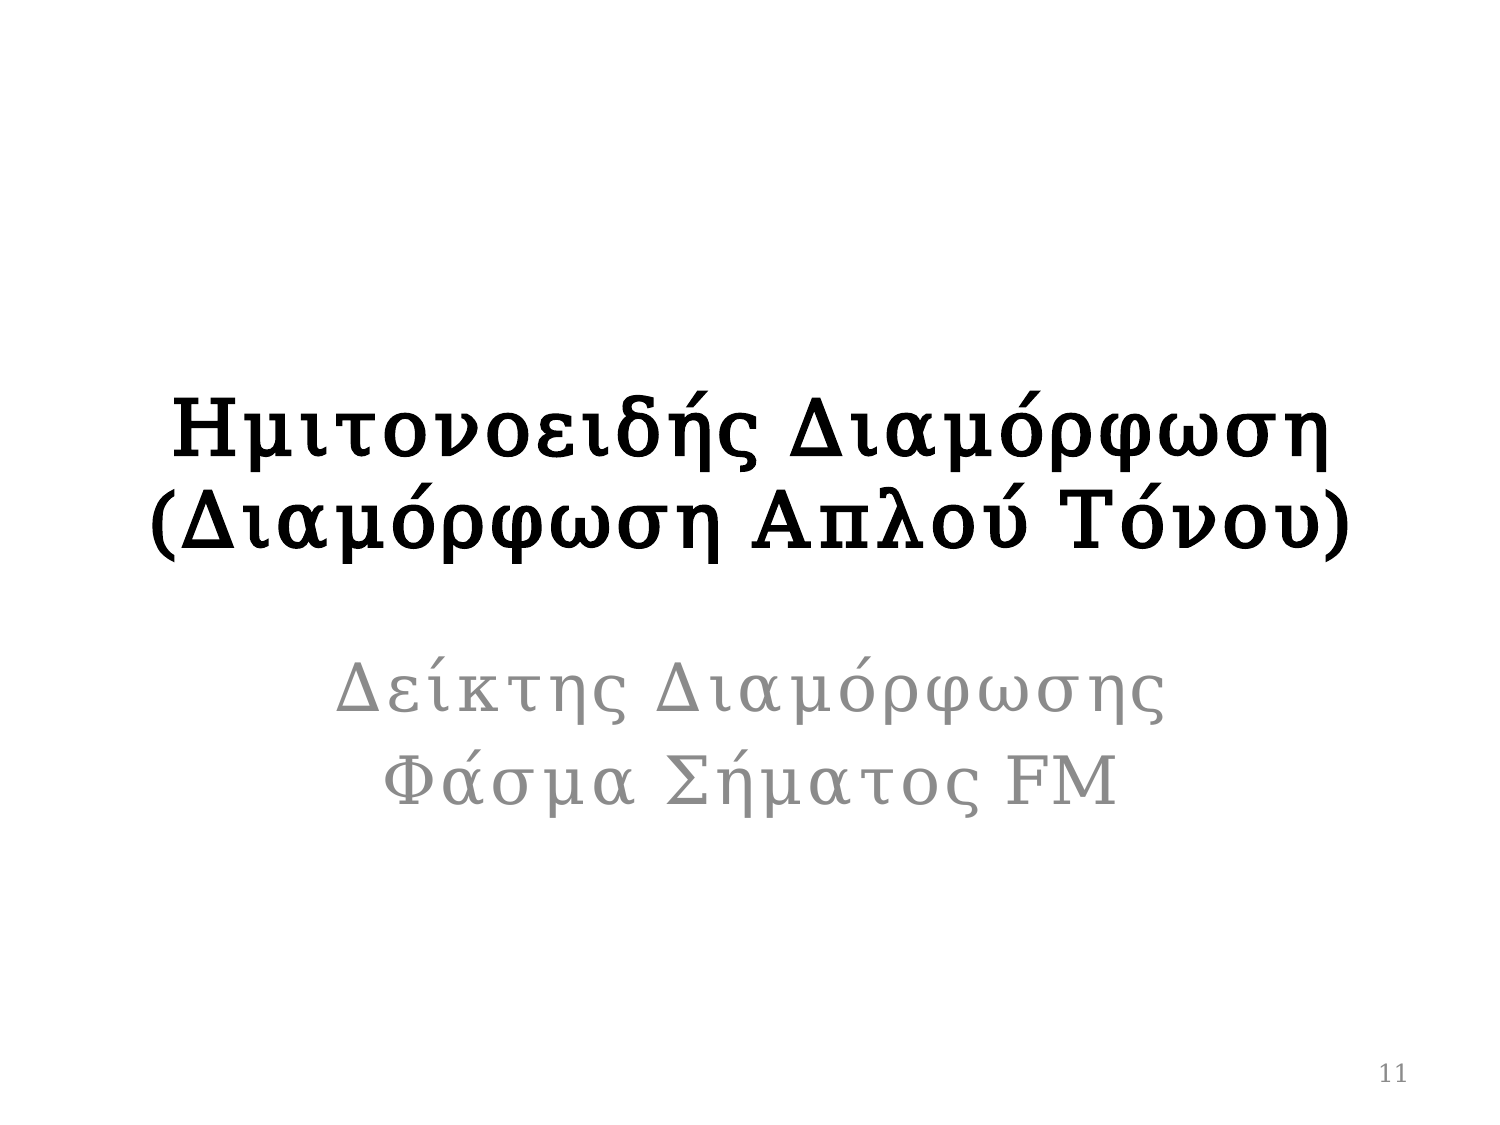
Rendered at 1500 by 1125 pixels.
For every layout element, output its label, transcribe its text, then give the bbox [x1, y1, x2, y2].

slide_number 11 [1074, 1042, 1425, 1103]
title Ημιτονοειδής Διαμόρφωση (Διαμόρφωση Απλού Τόνου) [112, 349, 1388, 591]
subtitle Δείκτης Διαμόρφωσης Φάσμα Σήματος FM [225, 637, 1275, 925]
